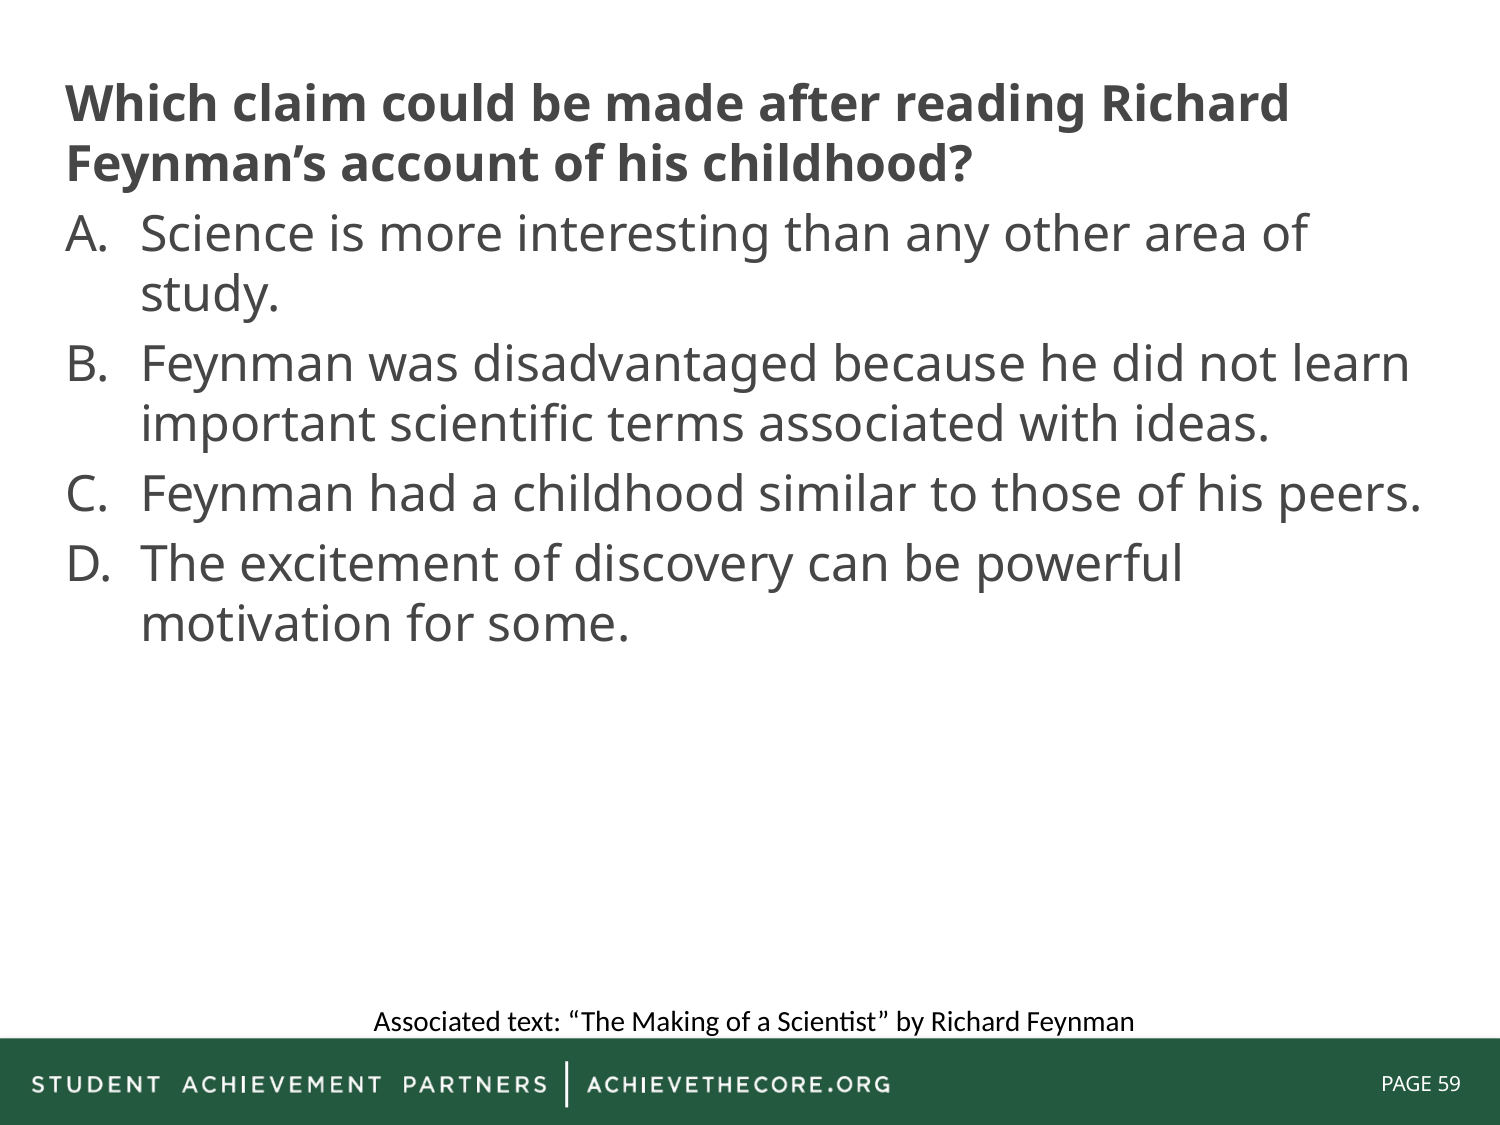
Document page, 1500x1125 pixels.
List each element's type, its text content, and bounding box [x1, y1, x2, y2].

list Which claim could be made after reading Richard Feynman’s account of his childhood? Science is more interesting than any other area of study. Feynman was disadvantaged because he did not learn important scientific terms associated with ideas. Feynman had a childhood similar to those of his peers. The excitement of discovery can be powerful motivation for some. [50, 64, 1461, 772]
text_box Associated text: “The Making of a Scientist” by Richard Feynman [0, 995, 1500, 1045]
